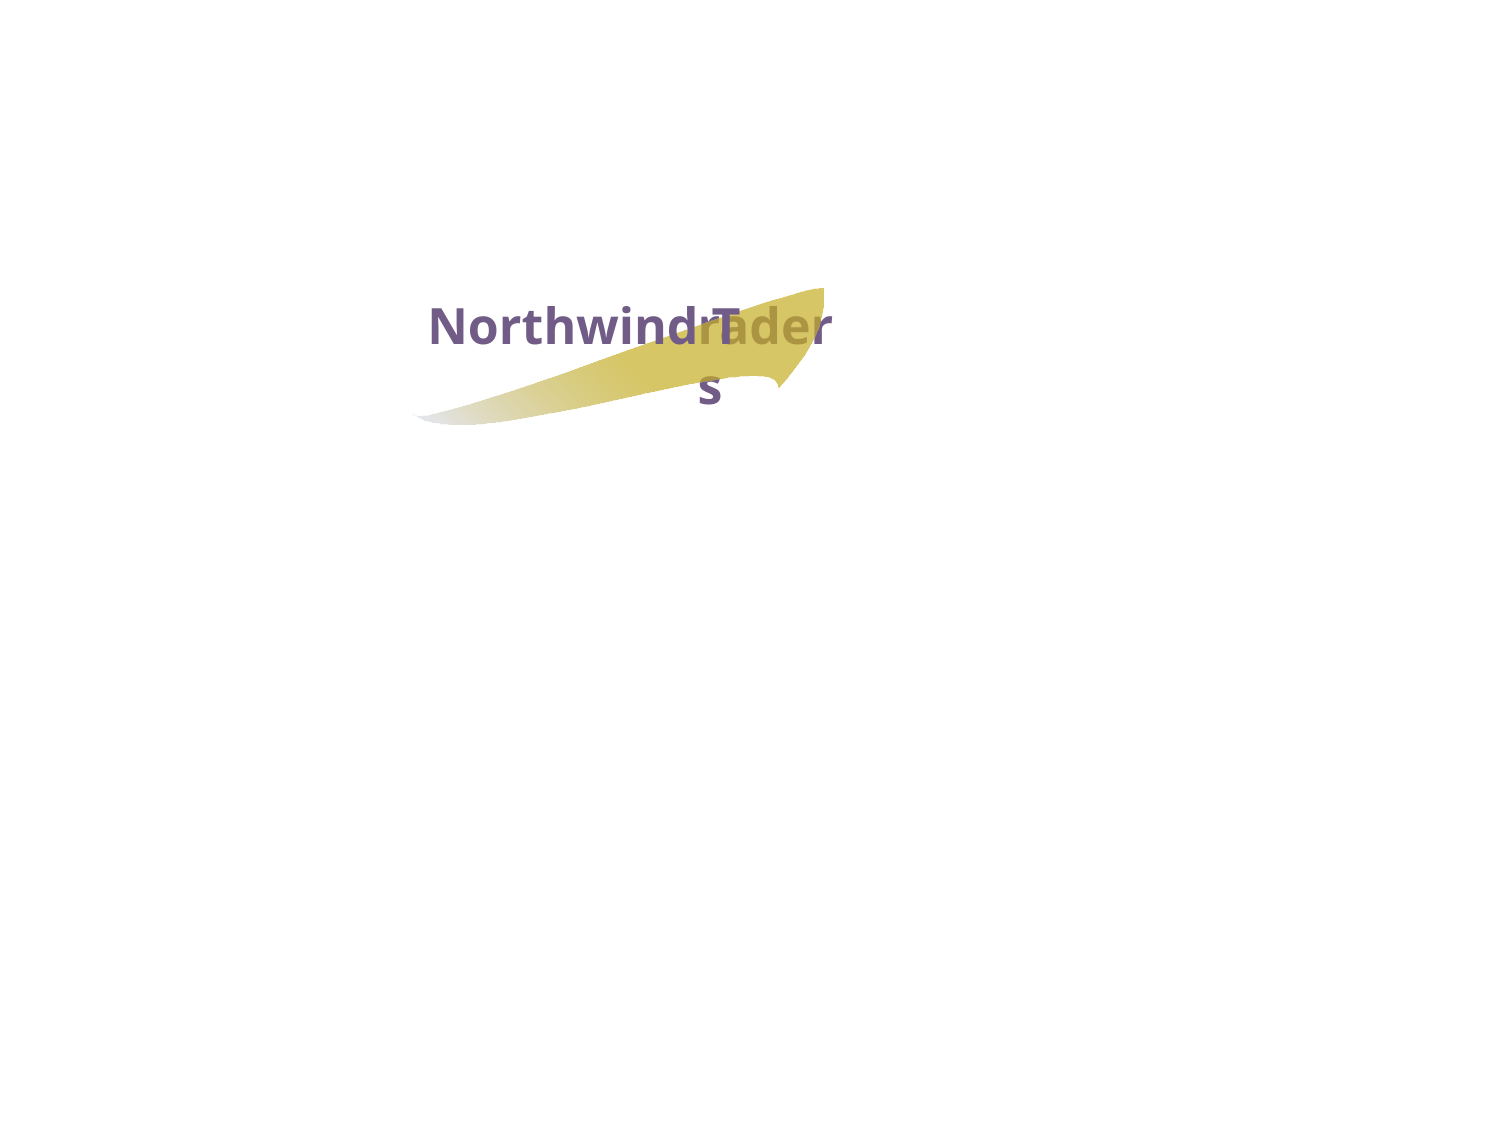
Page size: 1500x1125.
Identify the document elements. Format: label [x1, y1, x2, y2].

text_box [412, 287, 846, 413]
